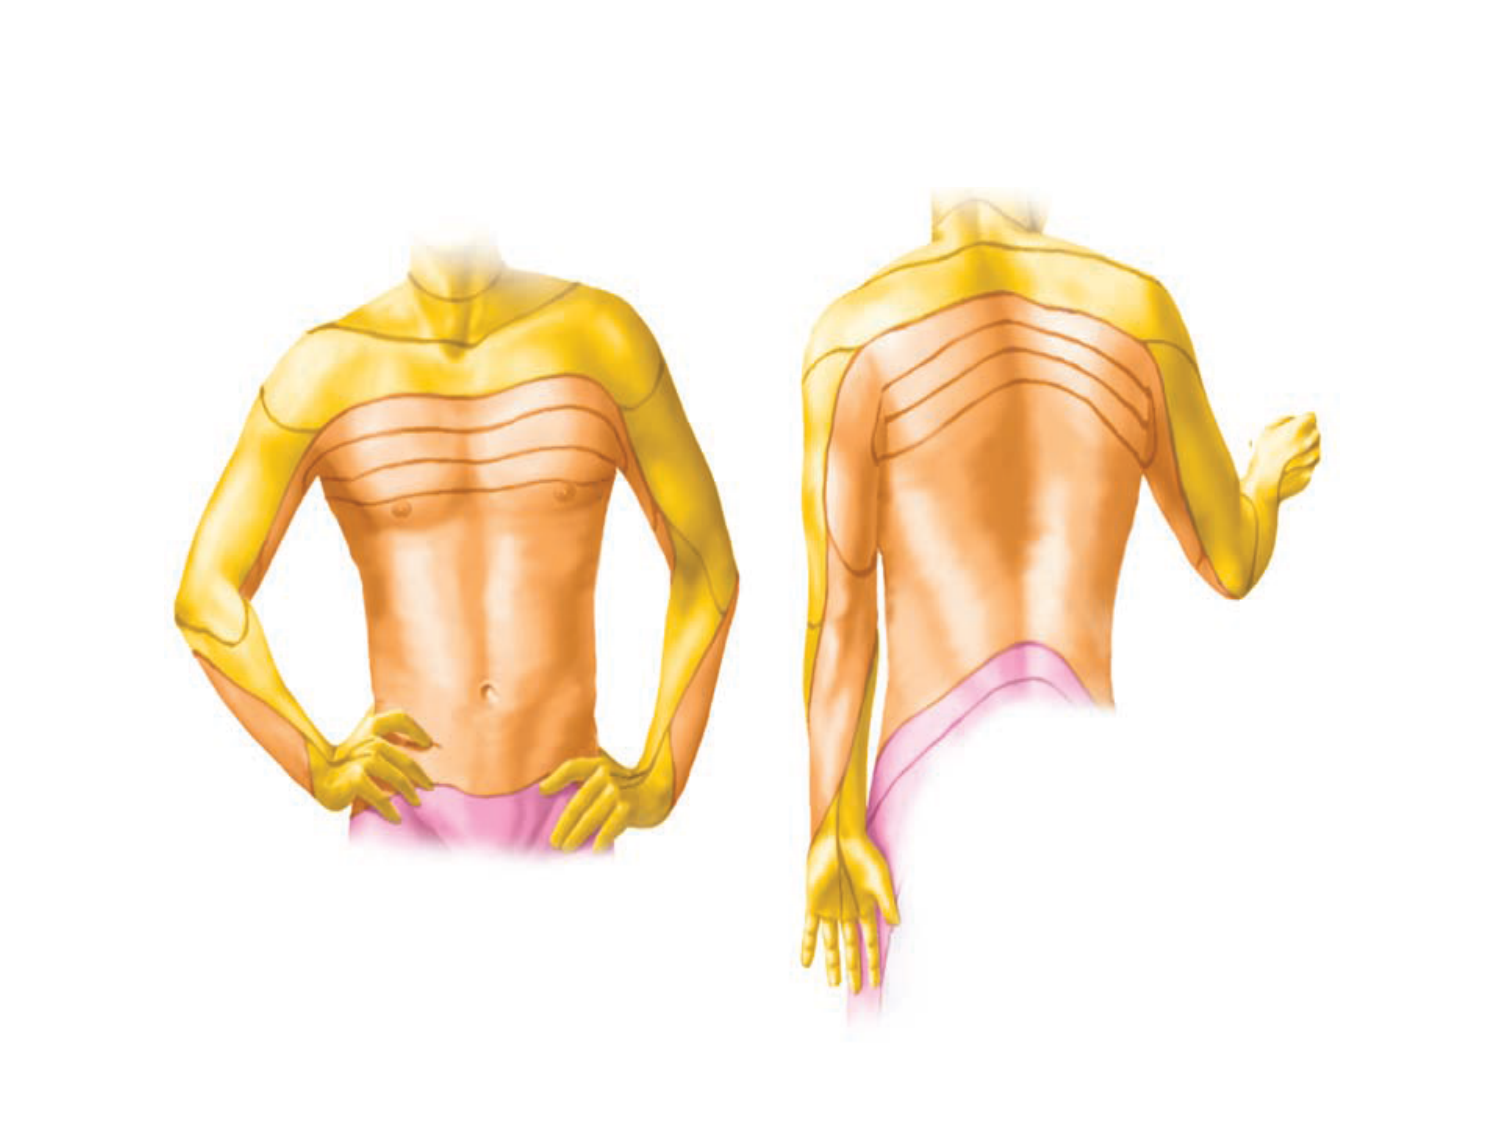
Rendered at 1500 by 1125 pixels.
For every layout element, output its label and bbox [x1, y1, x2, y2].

list [163, 187, 1340, 1045]
